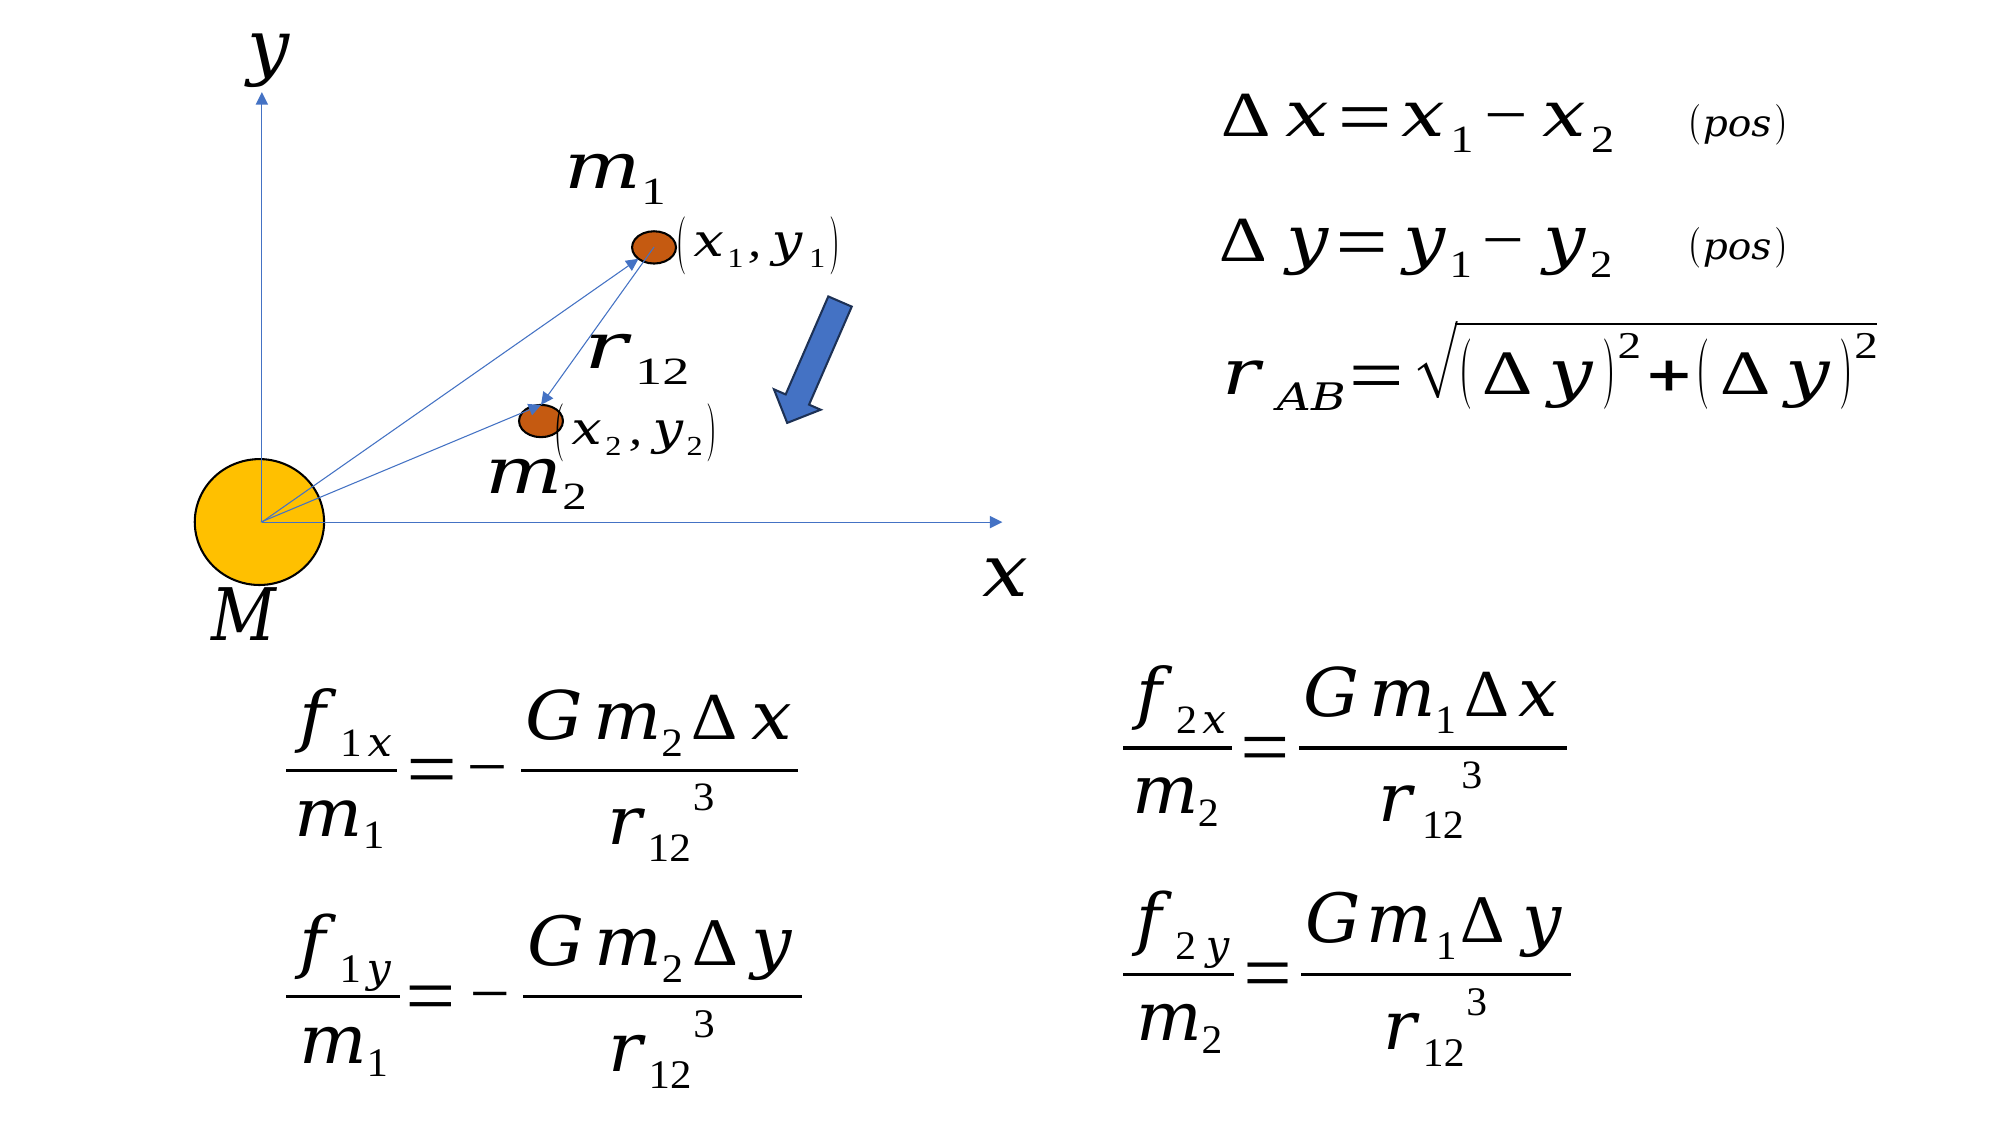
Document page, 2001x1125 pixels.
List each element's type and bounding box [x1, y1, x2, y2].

text_box [193, 458, 326, 587]
text_box [260, 404, 542, 523]
text_box [261, 258, 540, 404]
text_box [540, 246, 655, 405]
text_box [542, 405, 639, 523]
text_box [631, 230, 678, 265]
text_box [772, 295, 854, 425]
